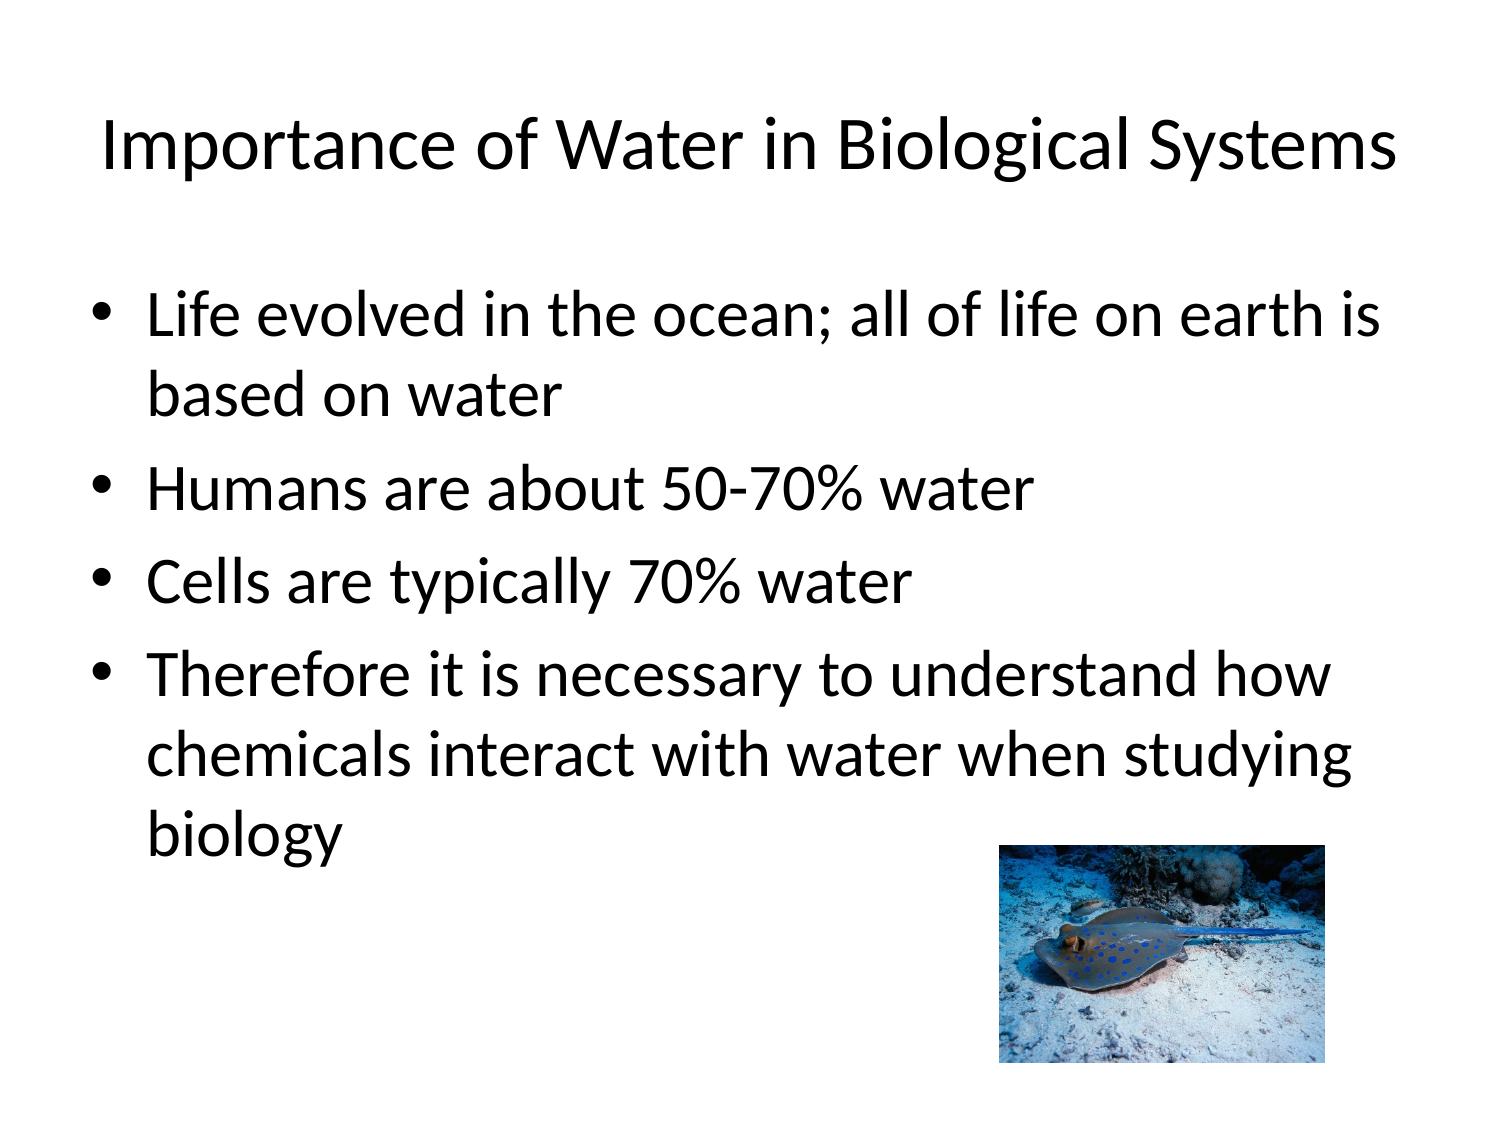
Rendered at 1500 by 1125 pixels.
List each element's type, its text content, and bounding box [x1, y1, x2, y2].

picture [999, 845, 1326, 1063]
picture [1009, 888, 1016, 894]
title Importance of Water in Biological Systems [75, 45, 1425, 233]
list Life evolved in the ocean; all of life on earth is based on water Humans are about 50-70% water Cells are typically 70% water Therefore it is necessary to understand how chemicals interact with water when studying biology [75, 262, 1425, 1005]
picture [1058, 875, 1064, 882]
